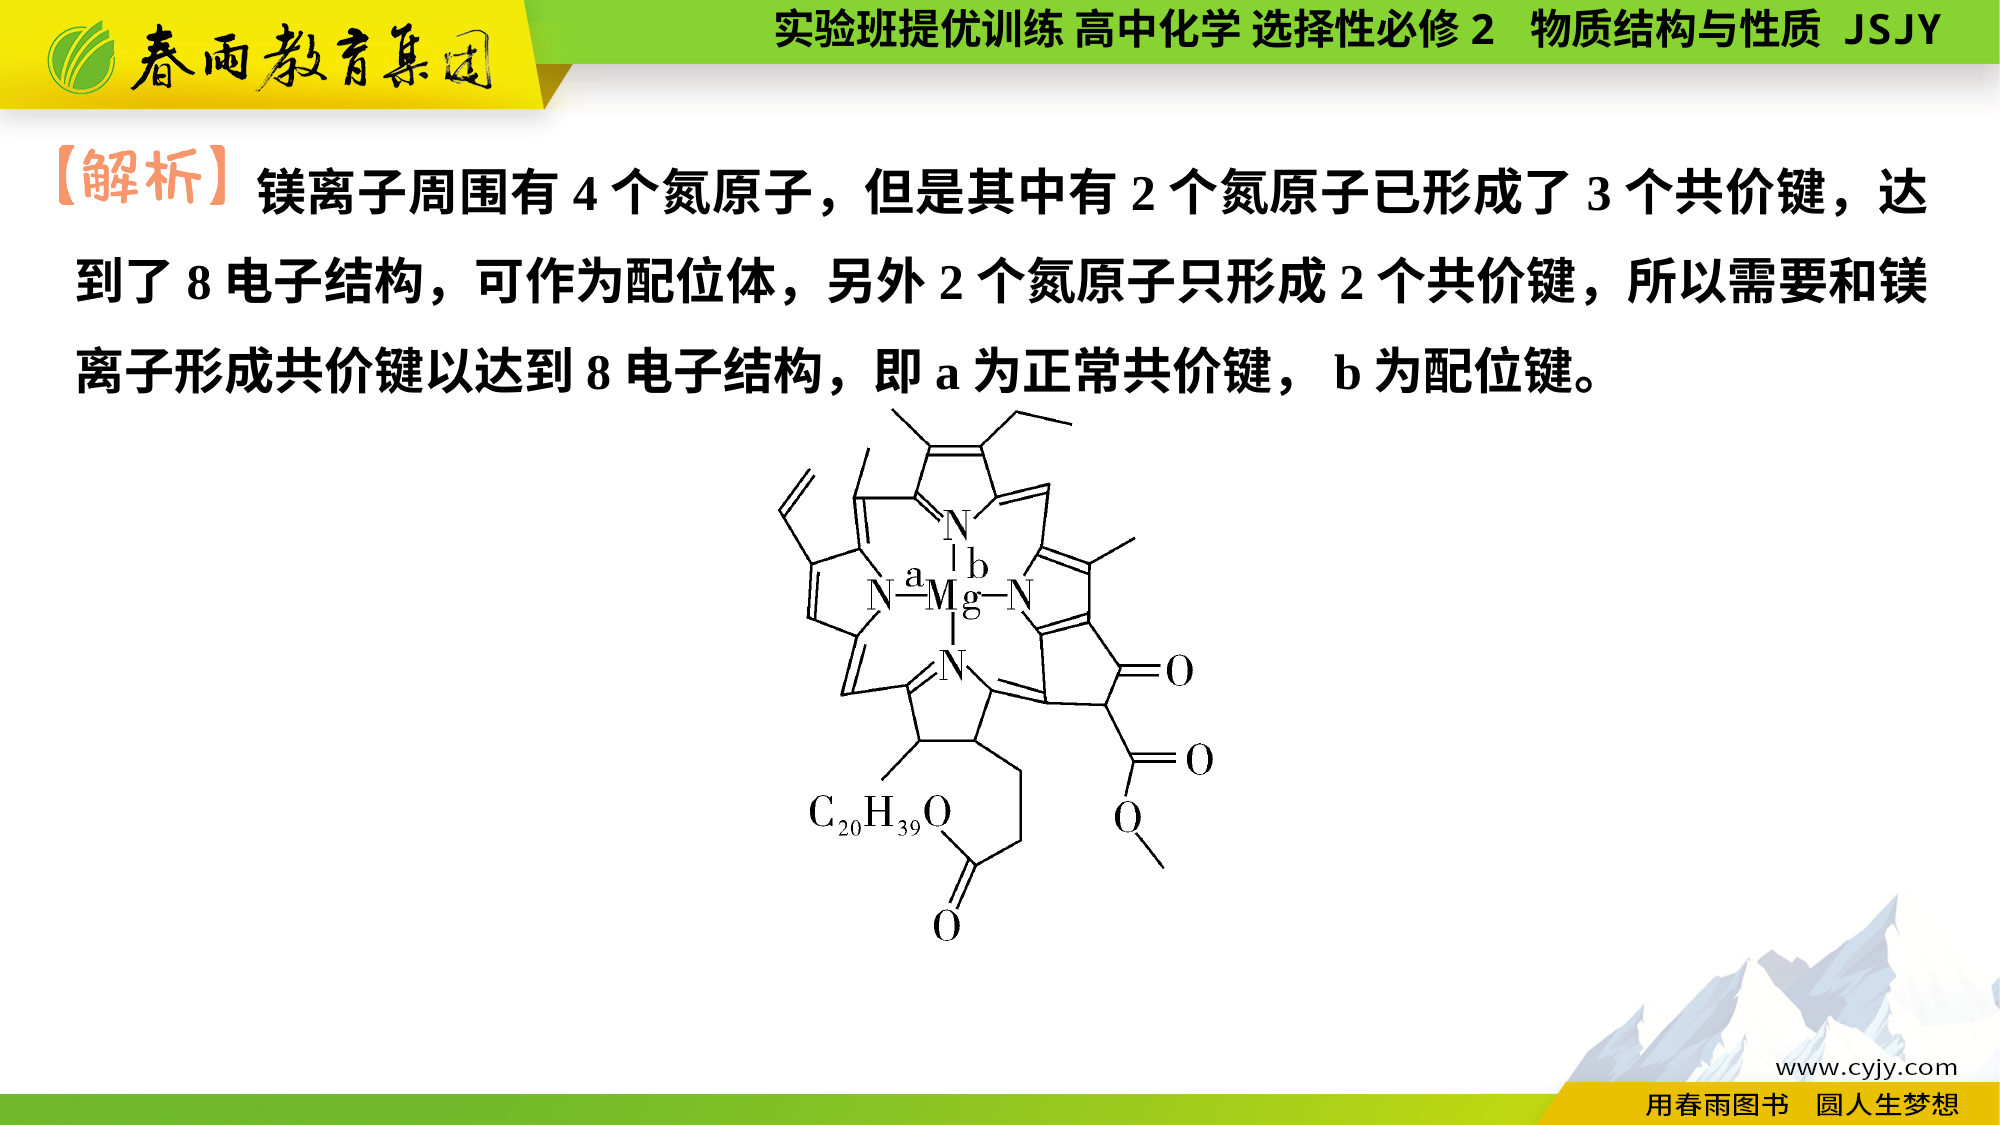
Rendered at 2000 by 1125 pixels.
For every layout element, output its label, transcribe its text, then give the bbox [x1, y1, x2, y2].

list 镁离子周围有4个氮原子，但是其中有2个氮原子已形成了3个共价键，达到了8电子结构，可作为配位体，另外2个氮原子只形成2个共价键，所以需要和镁离子形成共价键以达到8电子结构，即a为正常共价键，b为配位键。 [59, 122, 1944, 399]
picture [0, 0, 2000, 1125]
